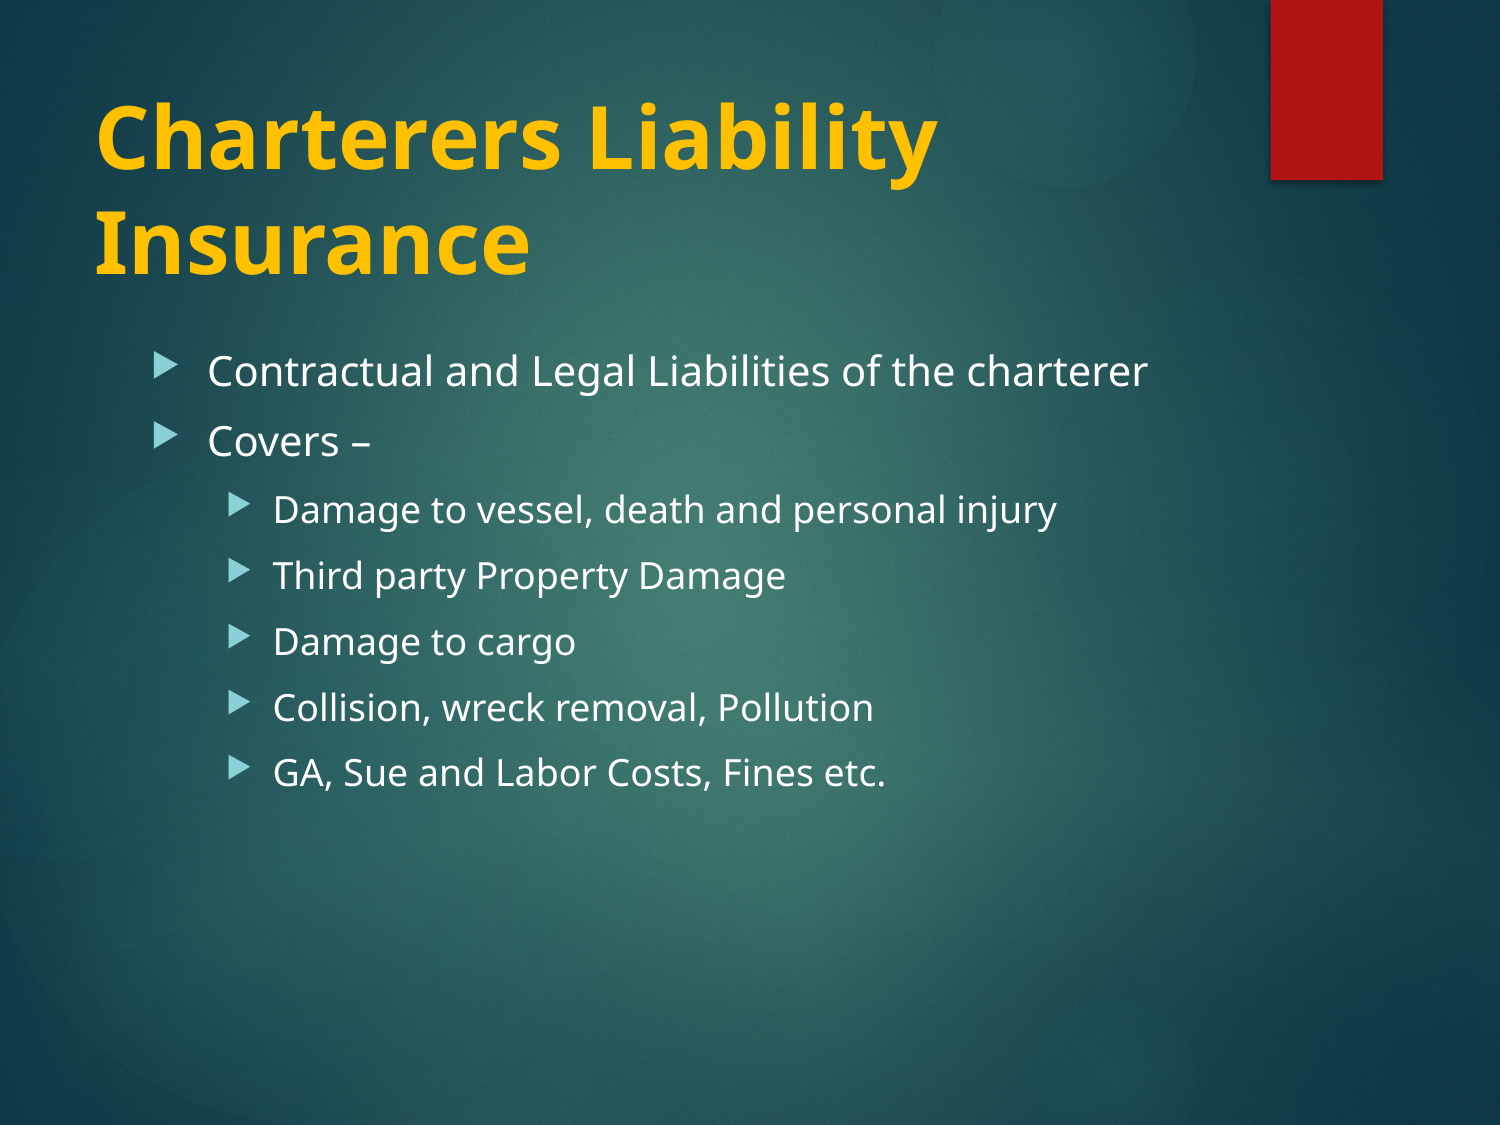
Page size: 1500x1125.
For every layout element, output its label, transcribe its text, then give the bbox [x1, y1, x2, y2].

title Charterers Liability Insurance [79, 74, 1237, 304]
list Contractual and Legal Liabilities of the charterer Covers – Damage to vessel, death and personal injury Third party Property Damage Damage to cargo Collision, wreck removal, Pollution GA, Sue and Labor Costs, Fines etc. [135, 336, 1237, 1025]
